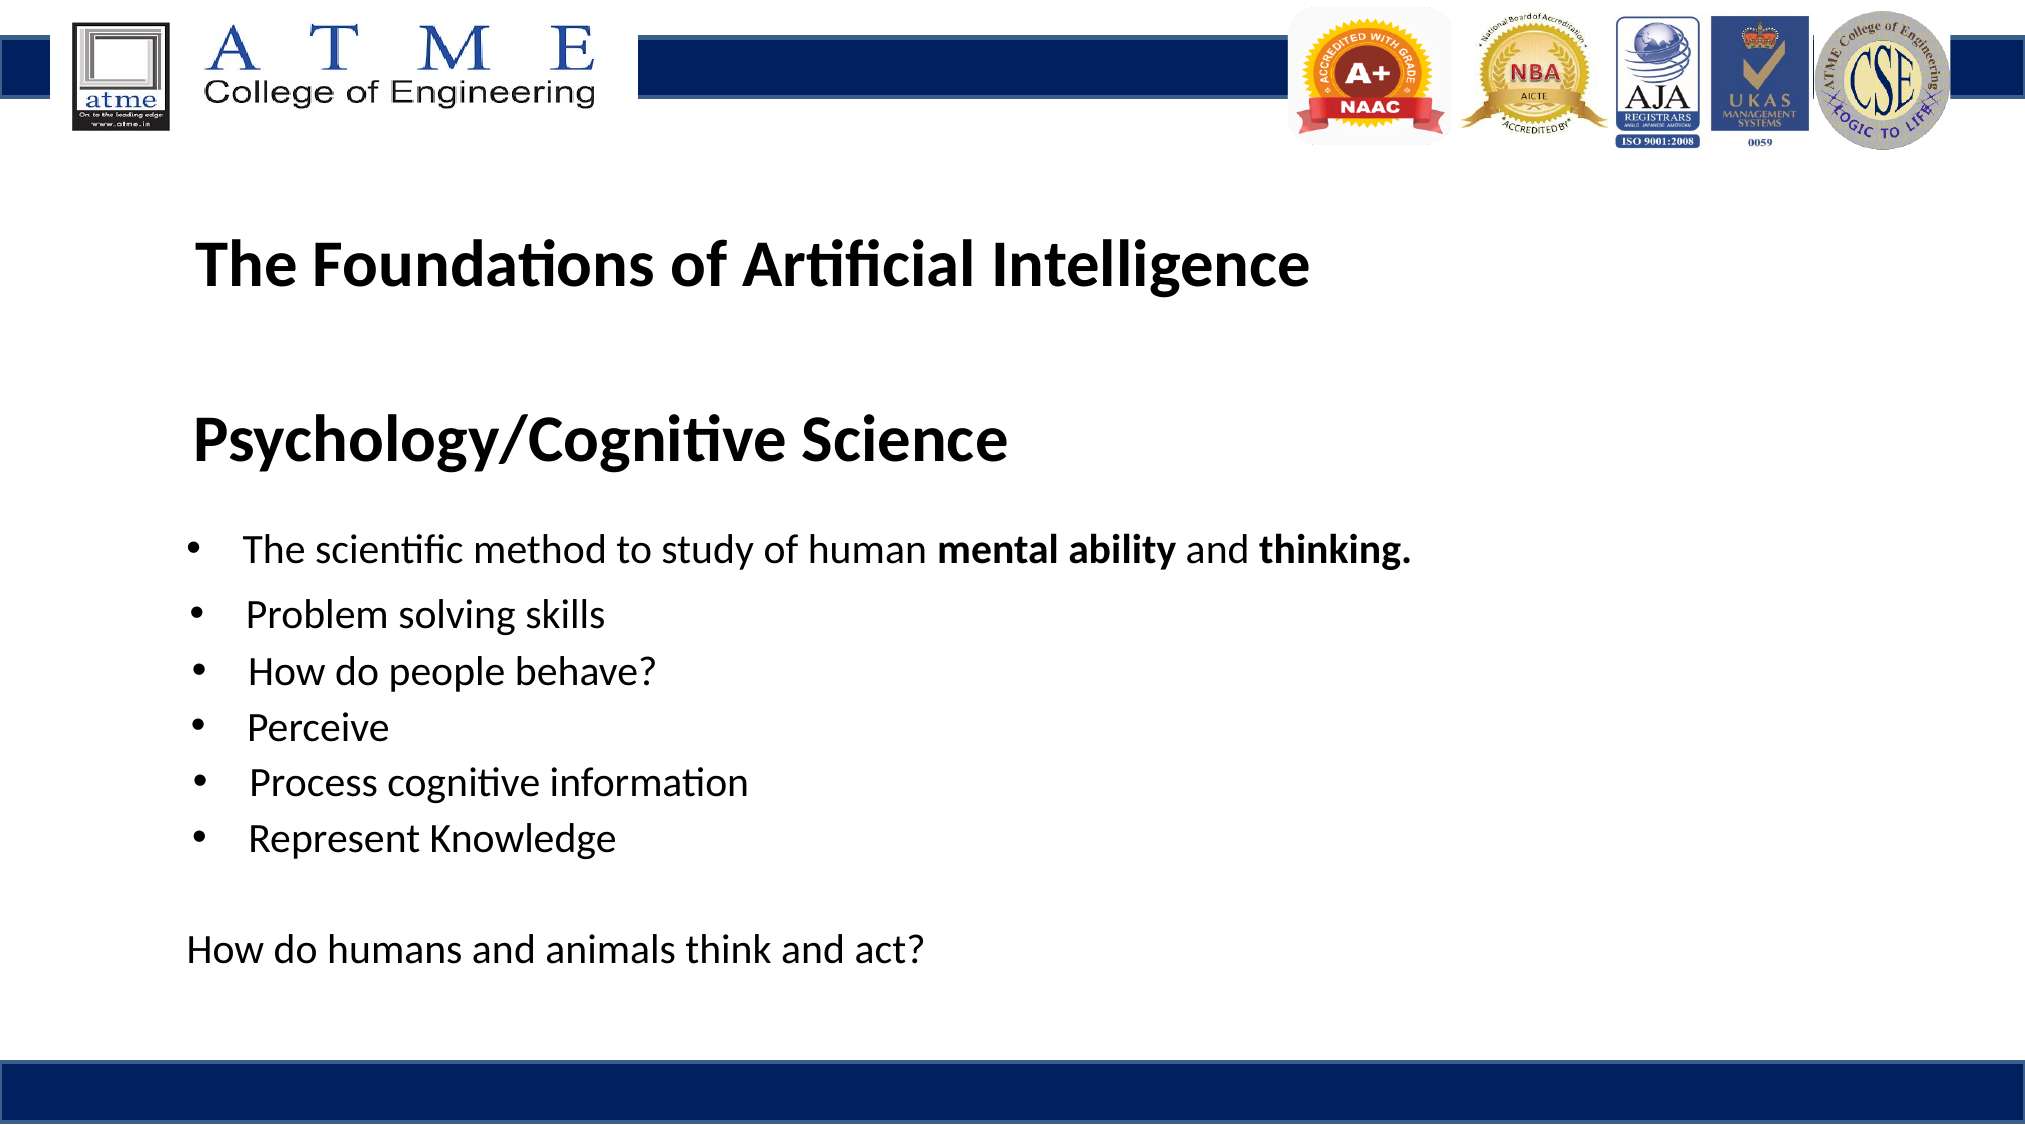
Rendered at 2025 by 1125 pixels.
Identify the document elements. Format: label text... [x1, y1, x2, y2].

text_box Problem solving skills [174, 579, 621, 645]
text_box How do people behave? [177, 636, 673, 702]
text_box Process cognitive information [178, 747, 765, 813]
picture [50, 0, 638, 150]
text_box How do humans and animals think and act? [171, 914, 942, 980]
picture [1814, 9, 1951, 151]
text_box The Foundations of Artificial Intelligence [180, 212, 1327, 308]
text_box Perceive [176, 692, 405, 757]
text_box The scientific method to study of human mental ability and thinking. [171, 514, 1428, 580]
text_box Represent Knowledge [177, 803, 632, 869]
text_box Psychology/Cognitive Science [178, 387, 1025, 483]
picture [1287, 6, 1813, 150]
